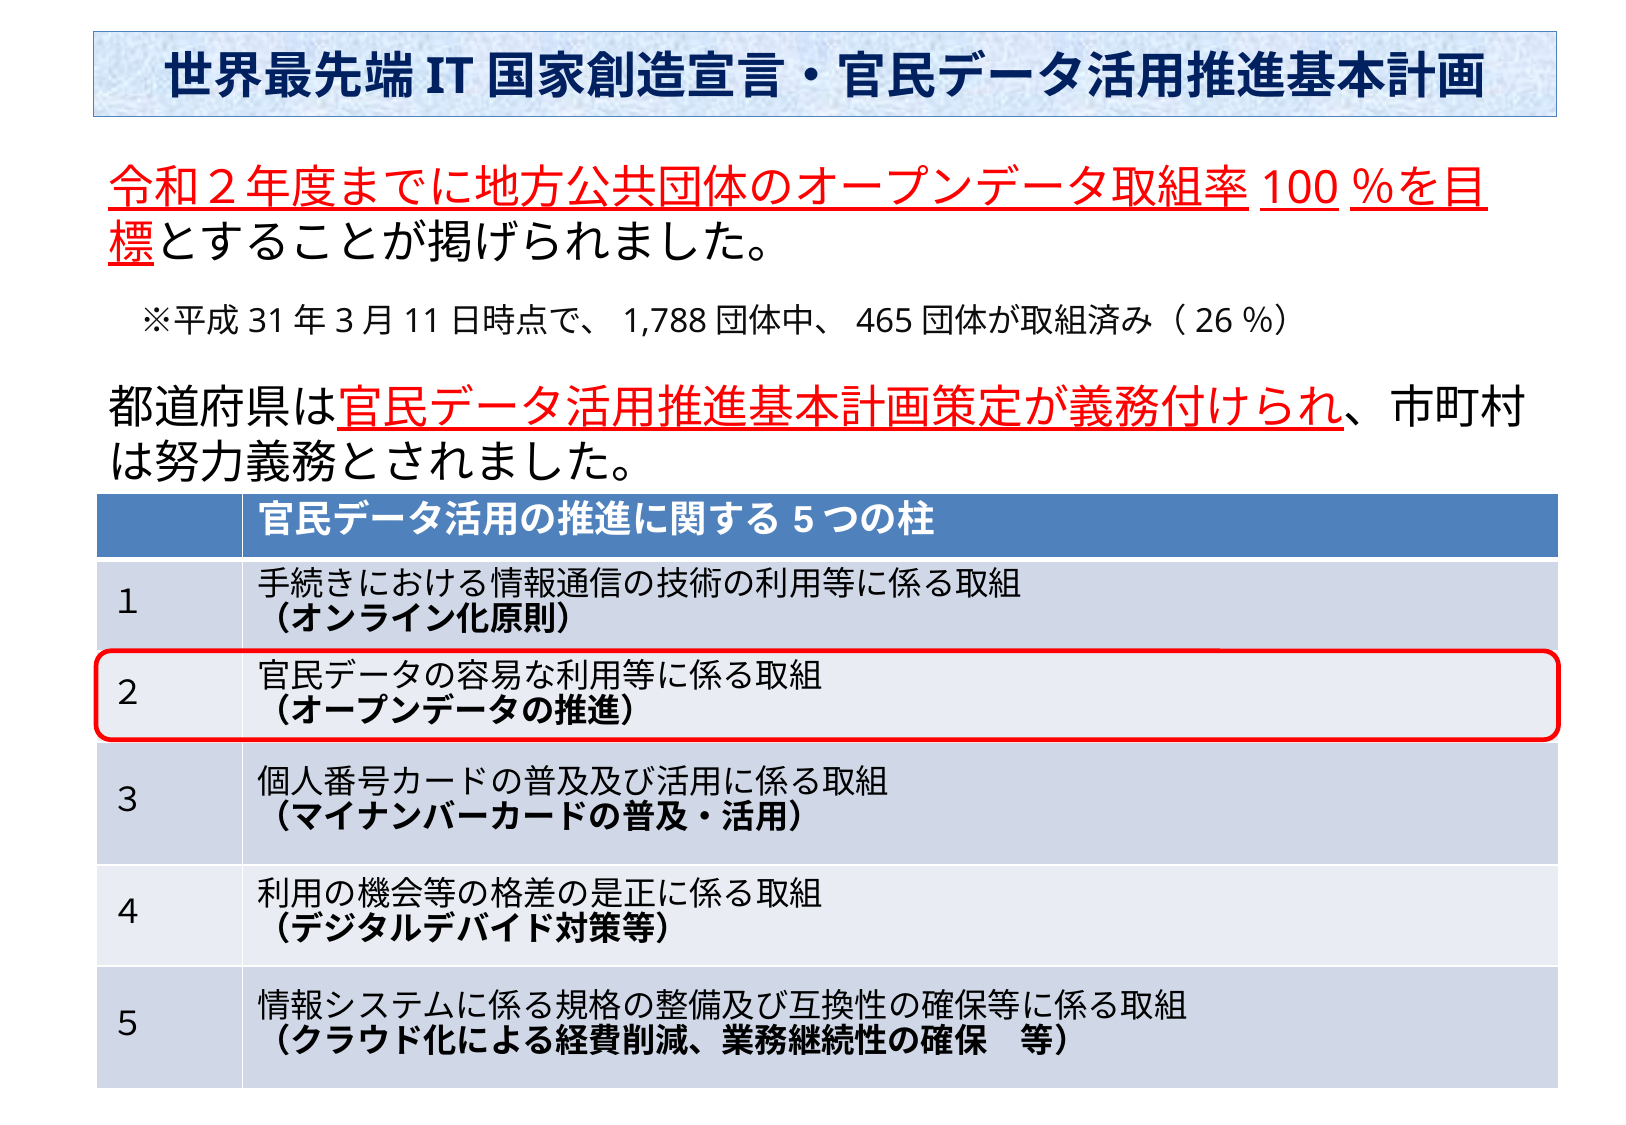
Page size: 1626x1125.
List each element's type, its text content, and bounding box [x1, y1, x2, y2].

table_cell 情報システムに係る規格の整備及び互換性の確保等に係る取組 （クラウド化による経費削減、業務継続性の確保 等） [243, 967, 1558, 1088]
text_box [93, 648, 1561, 742]
table_cell 個人番号カードの普及及び活用に係る取組 （マイナンバーカードの普及・活用） [243, 743, 1558, 864]
table_cell １ [97, 562, 242, 650]
table_cell 利用の機会等の格差の是正に係る取組 （デジタルデバイド対策等） [243, 866, 1558, 965]
table_cell 手続きにおける情報通信の技術の利用等に係る取組 （オンライン化原則） [243, 562, 1558, 650]
table_header 官民データ活用の推進に関する5つの柱 [243, 494, 1558, 557]
table_cell ５ [97, 967, 242, 1088]
table_cell ４ [97, 866, 242, 965]
table_cell ３ [97, 743, 242, 864]
title 世界最先端IT国家創造宣言・官民データ活用推進基本計画 [93, 31, 1557, 117]
table_header [97, 494, 242, 557]
text_box ※平成31年3月11日時点で、1,788団体中、465団体が取組済み（26％） [92, 292, 1487, 347]
text_box 令和２年度までに地方公共団体のオープンデータ取組率100％を目標とすることが掲げられました。 都道府県は官民データ活用推進基本計画策定が義務付けられ、市町村は努力義務とされました。 [93, 150, 1545, 496]
